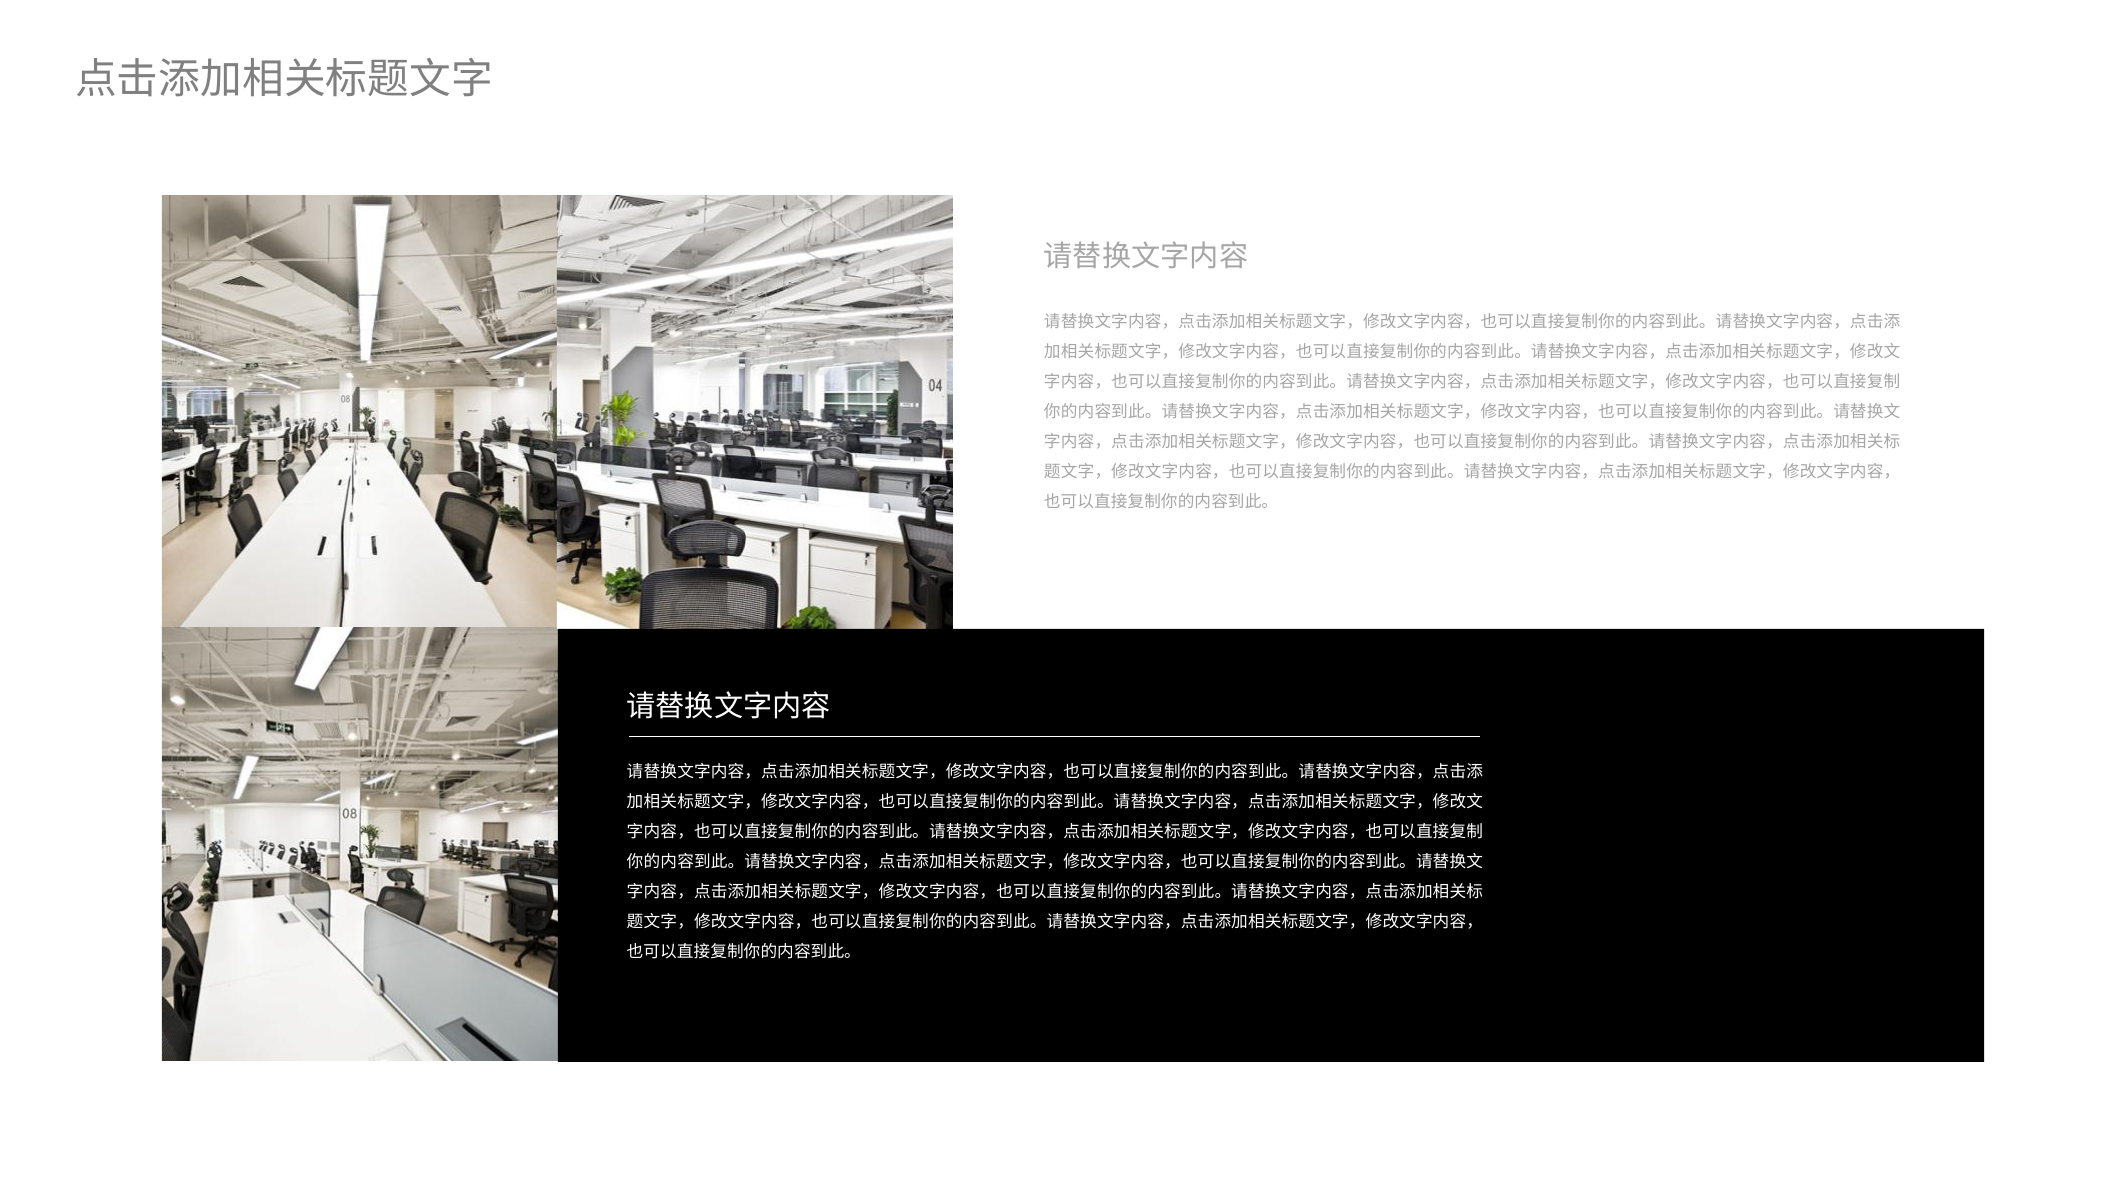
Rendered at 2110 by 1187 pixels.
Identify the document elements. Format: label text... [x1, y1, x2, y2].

text_box 请替换文字内容，点击添加相关标题文字，修改文字内容，也可以直接复制你的内容到此。请替换文字内容，点击添加相关标题文字，修改文字内容，也可以直接复制你的内容到此。请替换文字内容，点击添加相关标题文字，修改文字内容，也可以直接复制你的内容到此。请替换文字内容，点击添加相关标题文字，修改文字内容，也可以直接复制你的内容到此。请替换文字内容，点击添加相关标题文字，修改文字内容，也可以直接复制你的内容到此。请替换文字内容，点击添加相关标题文字，修改文字内容，也可以直接复制你的内容到此。请替换文字内容，点击添加相关标题文字，修改文字内容，也可以直接复制你的内容到此。请替换文字内容，点击添加相关标题文字，修改文字内容，也可以直接复制你的内容到此。 [610, 743, 1500, 987]
text_box [557, 628, 1985, 1062]
text_box 请替换文字内容 [1027, 229, 1333, 289]
text_box 点击添加相关标题文字 [59, 44, 563, 107]
text_box [556, 195, 954, 630]
text_box [161, 627, 557, 1062]
text_box [161, 195, 556, 627]
text_box 请替换文字内容，点击添加相关标题文字，修改文字内容，也可以直接复制你的内容到此。请替换文字内容，点击添加相关标题文字，修改文字内容，也可以直接复制你的内容到此。请替换文字内容，点击添加相关标题文字，修改文字内容，也可以直接复制你的内容到此。请替换文字内容，点击添加相关标题文字，修改文字内容，也可以直接复制你的内容到此。请替换文字内容，点击添加相关标题文字，修改文字内容，也可以直接复制你的内容到此。请替换文字内容，点击添加相关标题文字，修改文字内容，也可以直接复制你的内容到此。请替换文字内容，点击添加相关标题文字，修改文字内容，也可以直接复制你的内容到此。请替换文字内容，点击添加相关标题文字，修改文字内容，也可以直接复制你的内容到此。 [1028, 293, 1917, 537]
text_box 请替换文字内容 [610, 679, 916, 739]
